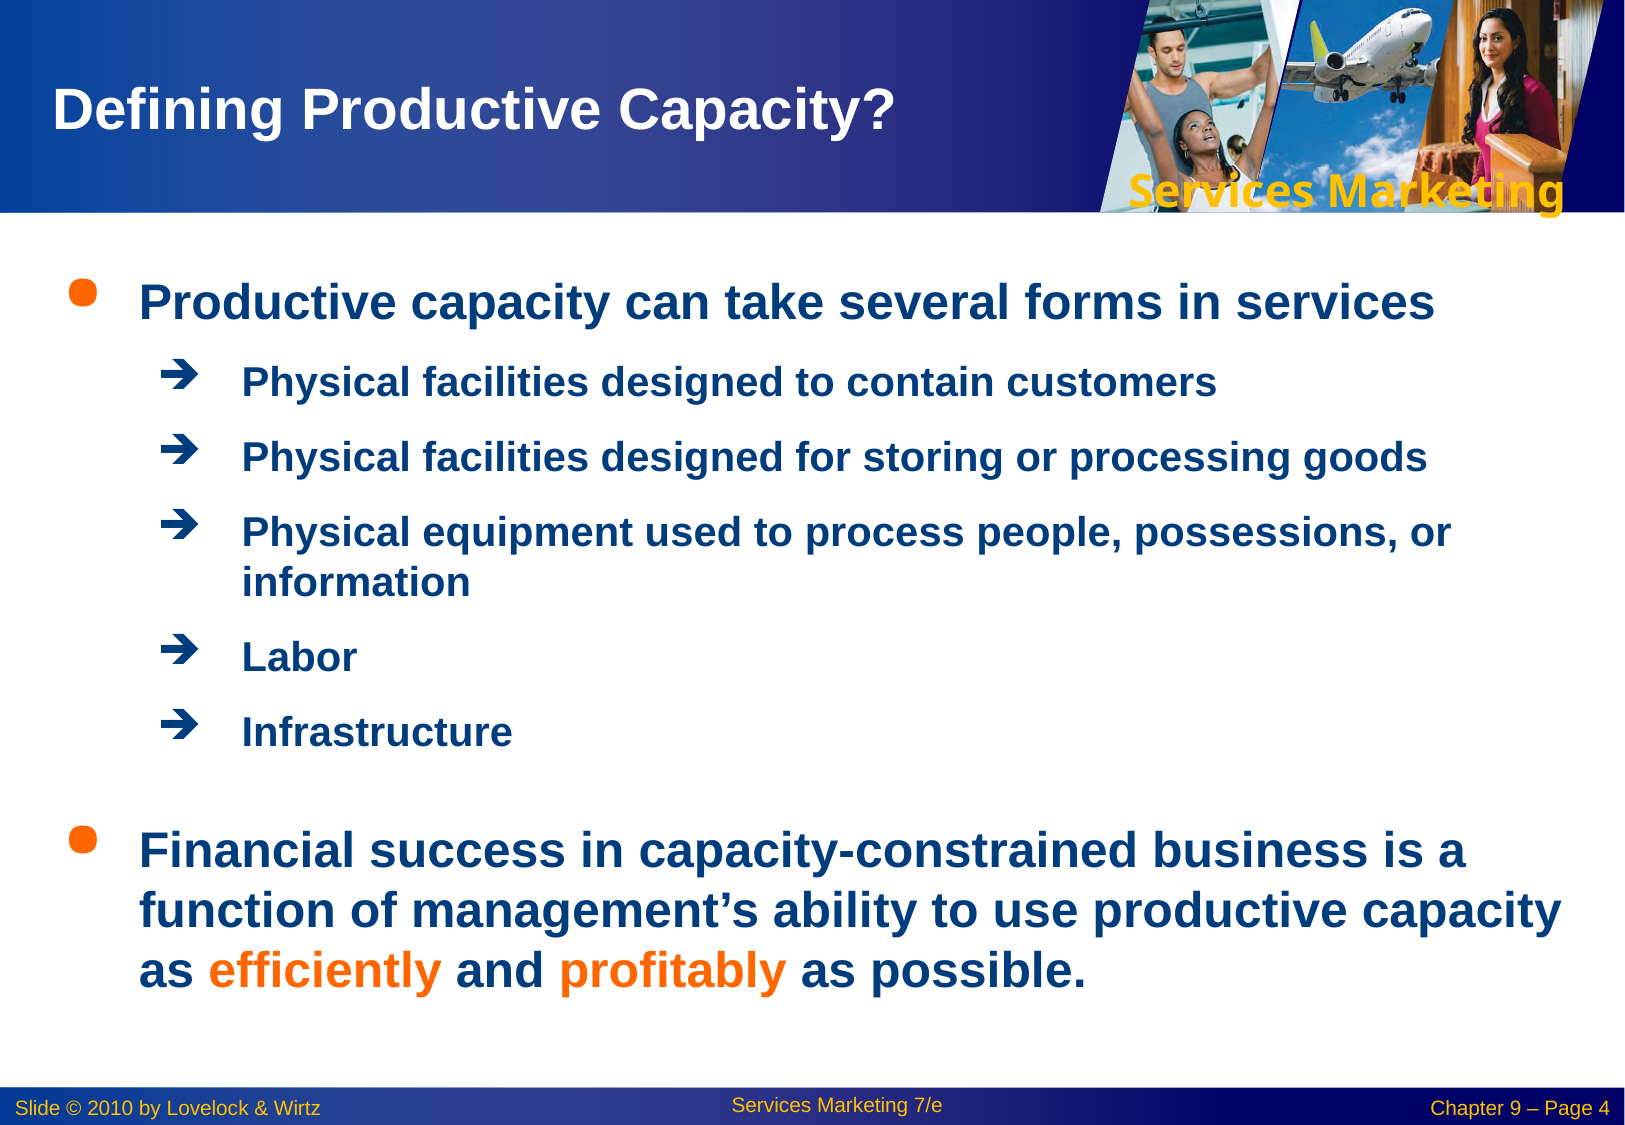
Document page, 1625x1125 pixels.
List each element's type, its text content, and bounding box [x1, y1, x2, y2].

title Defining Productive Capacity? [36, 37, 1088, 176]
picture [1162, 186, 1172, 192]
picture [1100, 0, 1604, 213]
list Productive capacity can take several forms in services Physical facilities designed to contain customers Physical facilities designed for storing or processing goods Physical equipment used to process people, possessions, or information Labor Infrastructure Financial success in capacity-constrained business is a function of management’s ability to use productive capacity as efficiently and profitably as possible. [49, 261, 1588, 1051]
picture [1546, 187, 1556, 202]
